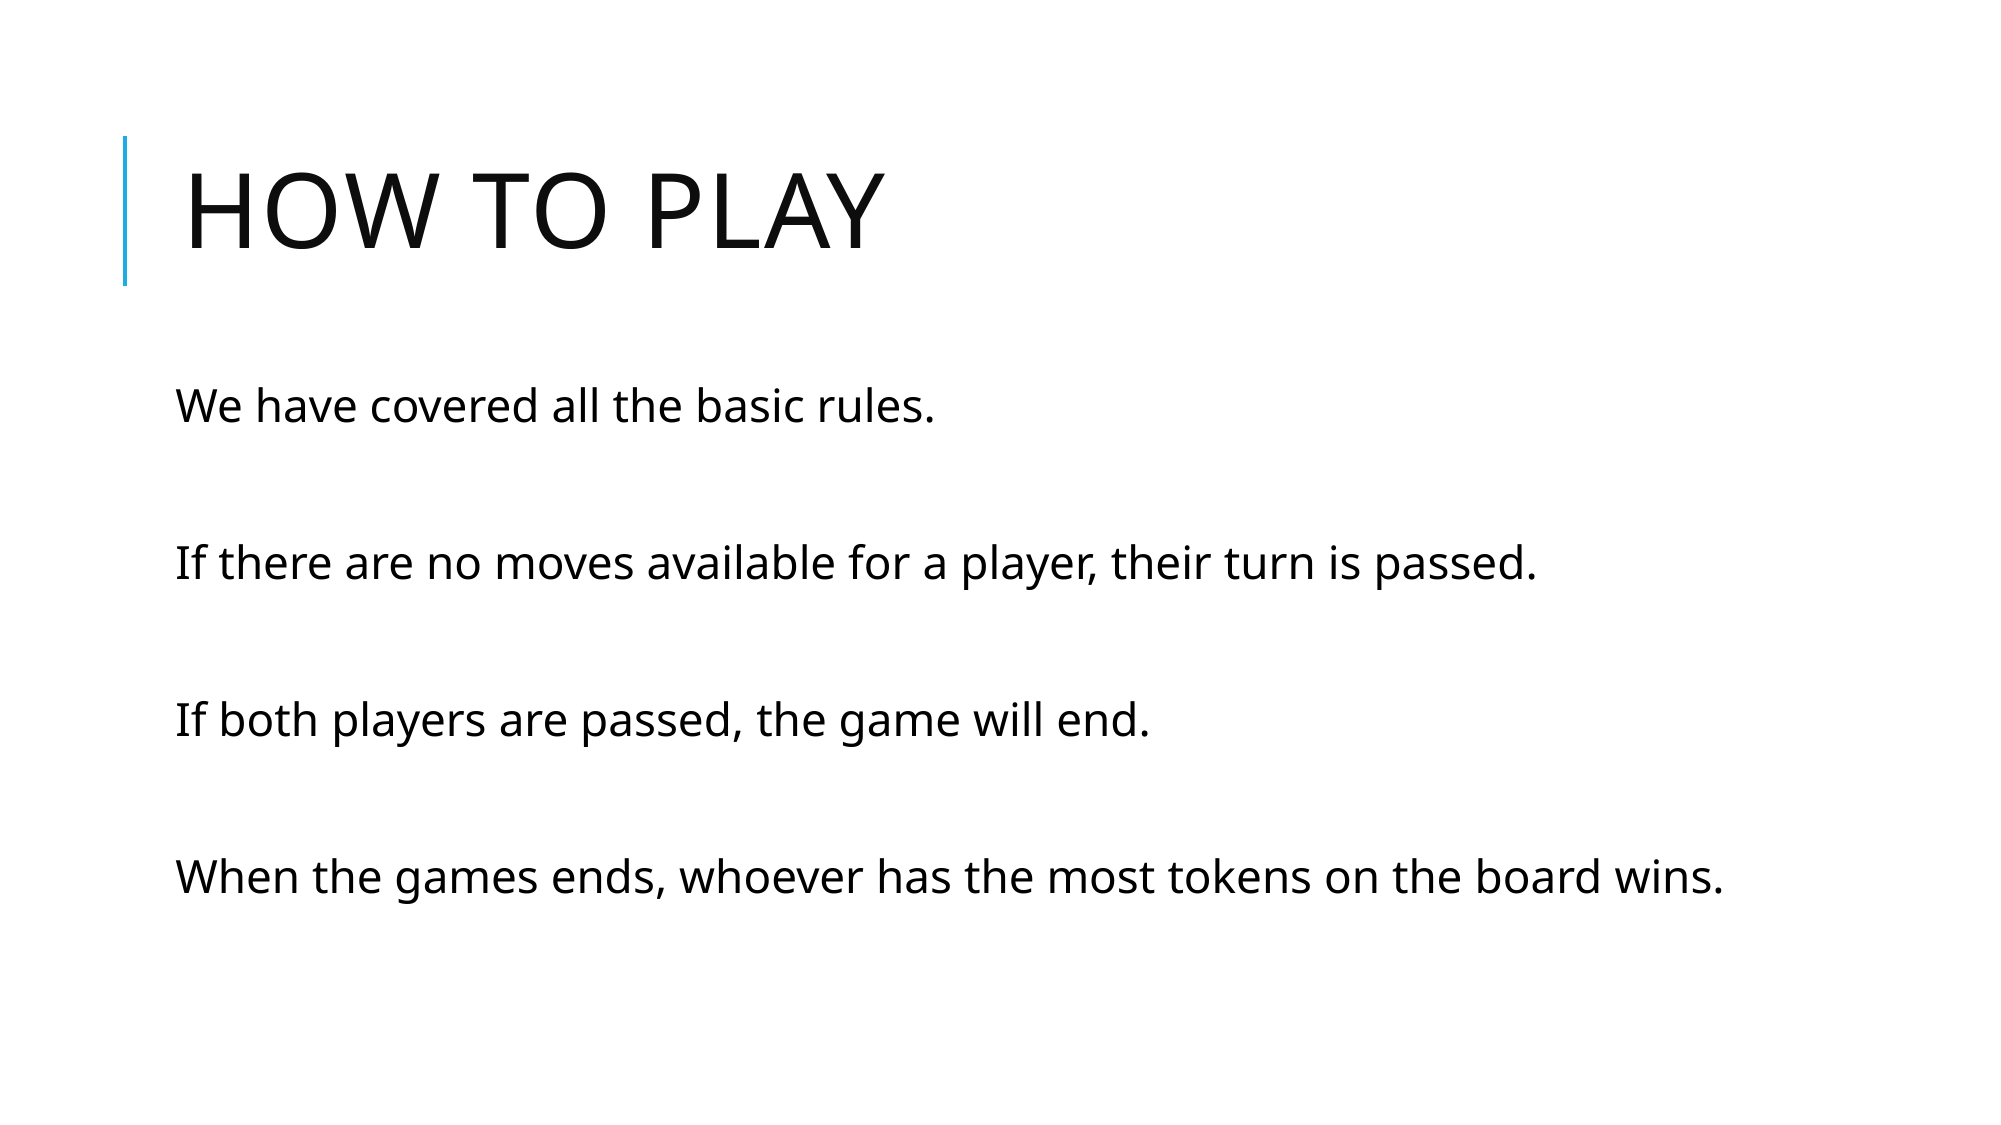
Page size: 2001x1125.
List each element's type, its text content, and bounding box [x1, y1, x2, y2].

list We have covered all the basic rules. If there are no moves available for a player, their turn is passed. If both players are passed, the game will end. When the games ends, whoever has the most tokens on the board wins. [168, 375, 1763, 1035]
title How to play [168, 96, 1763, 342]
